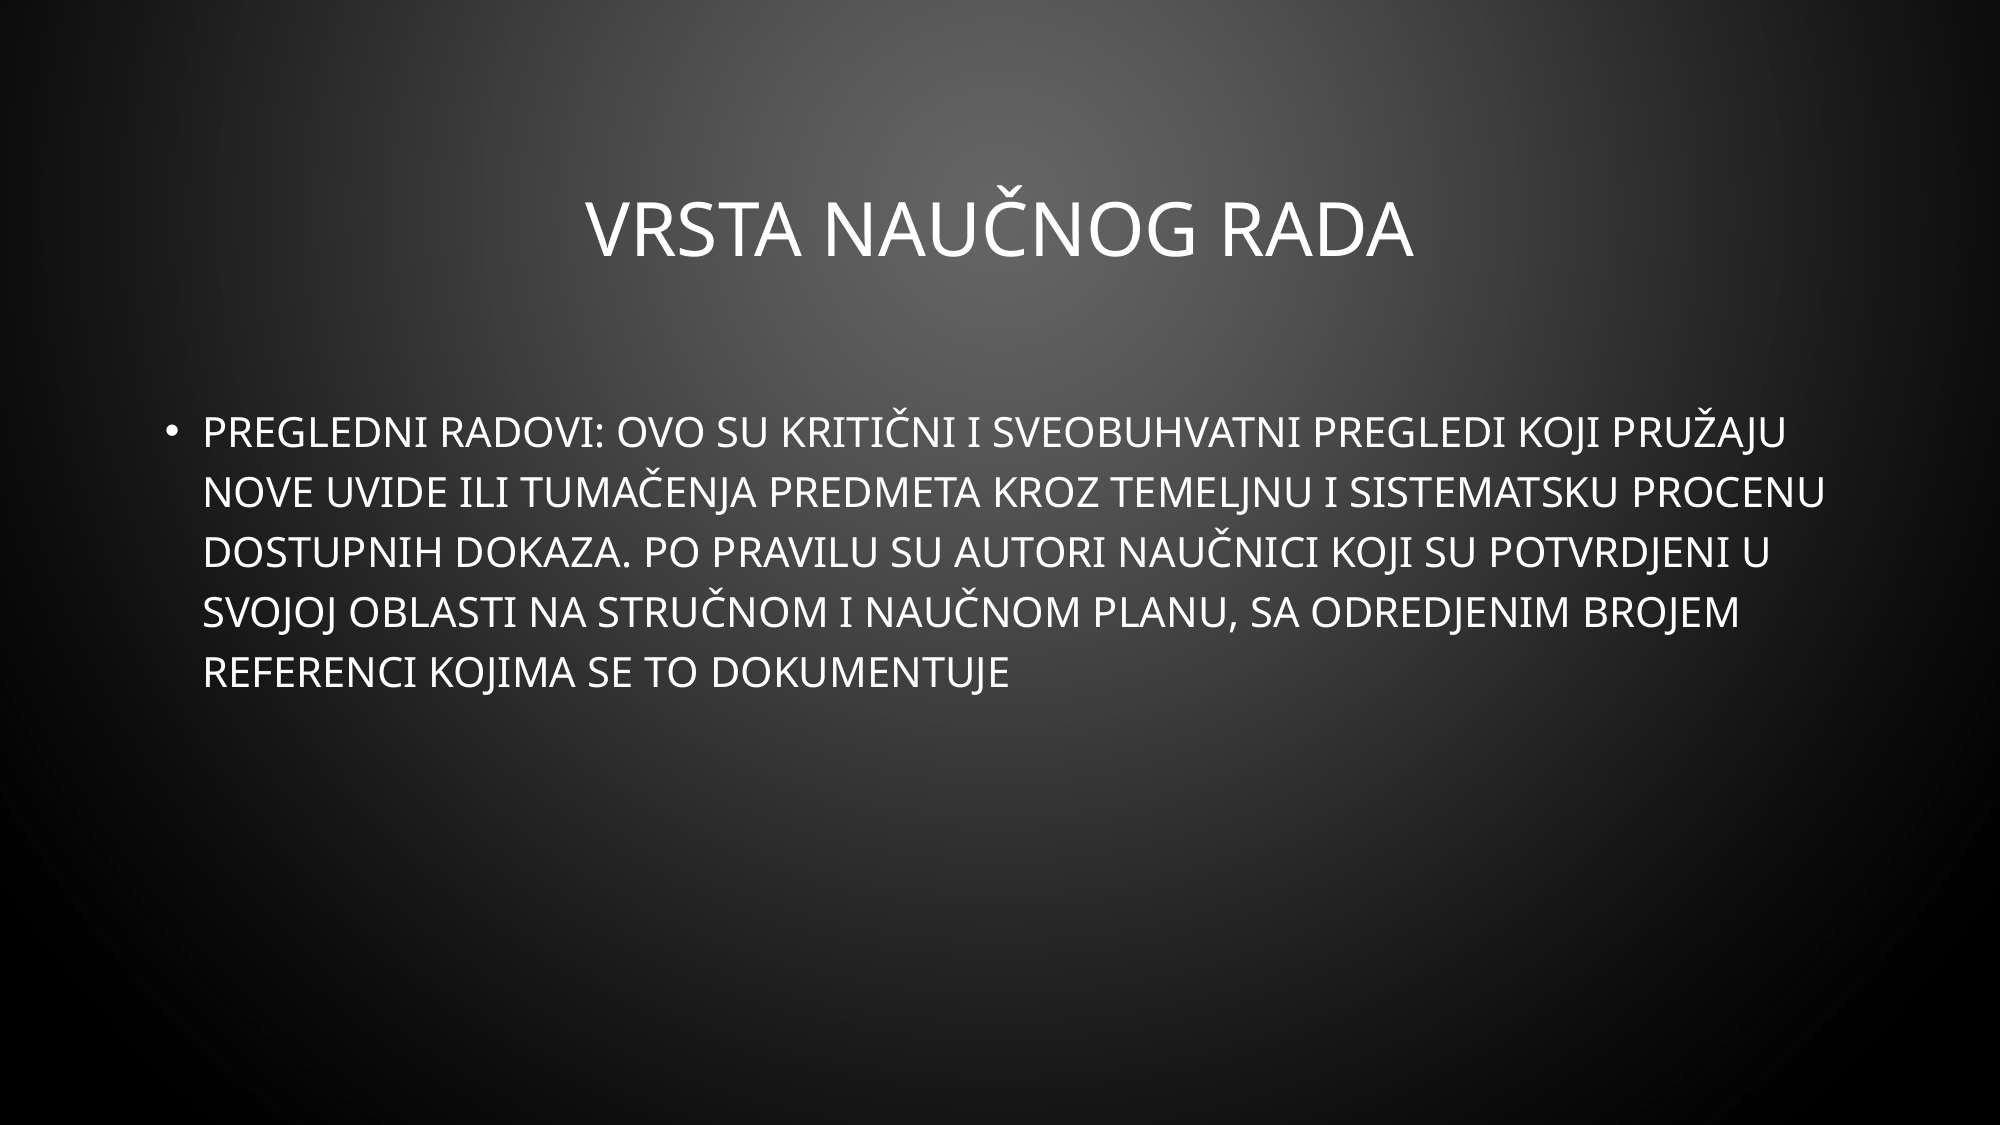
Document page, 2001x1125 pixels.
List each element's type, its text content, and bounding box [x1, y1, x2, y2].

title vrsta naučnog rada [149, 101, 1851, 364]
picture [0, 0, 2000, 1125]
list Pregledni radovi: ovo su kritični i sveobuhvatni pregledi koji pružaju nove uvide ili tumačenja predmeta kroz temeljnu i sistematsku procenu dostupnih dokaza. Po pravilu su autori naučnici koji su potvrdjeni u svojoj oblasti na stručnom i naučnom planu, sa odredjenim brojem referenci kojima se to dokumentuje [149, 388, 1851, 950]
